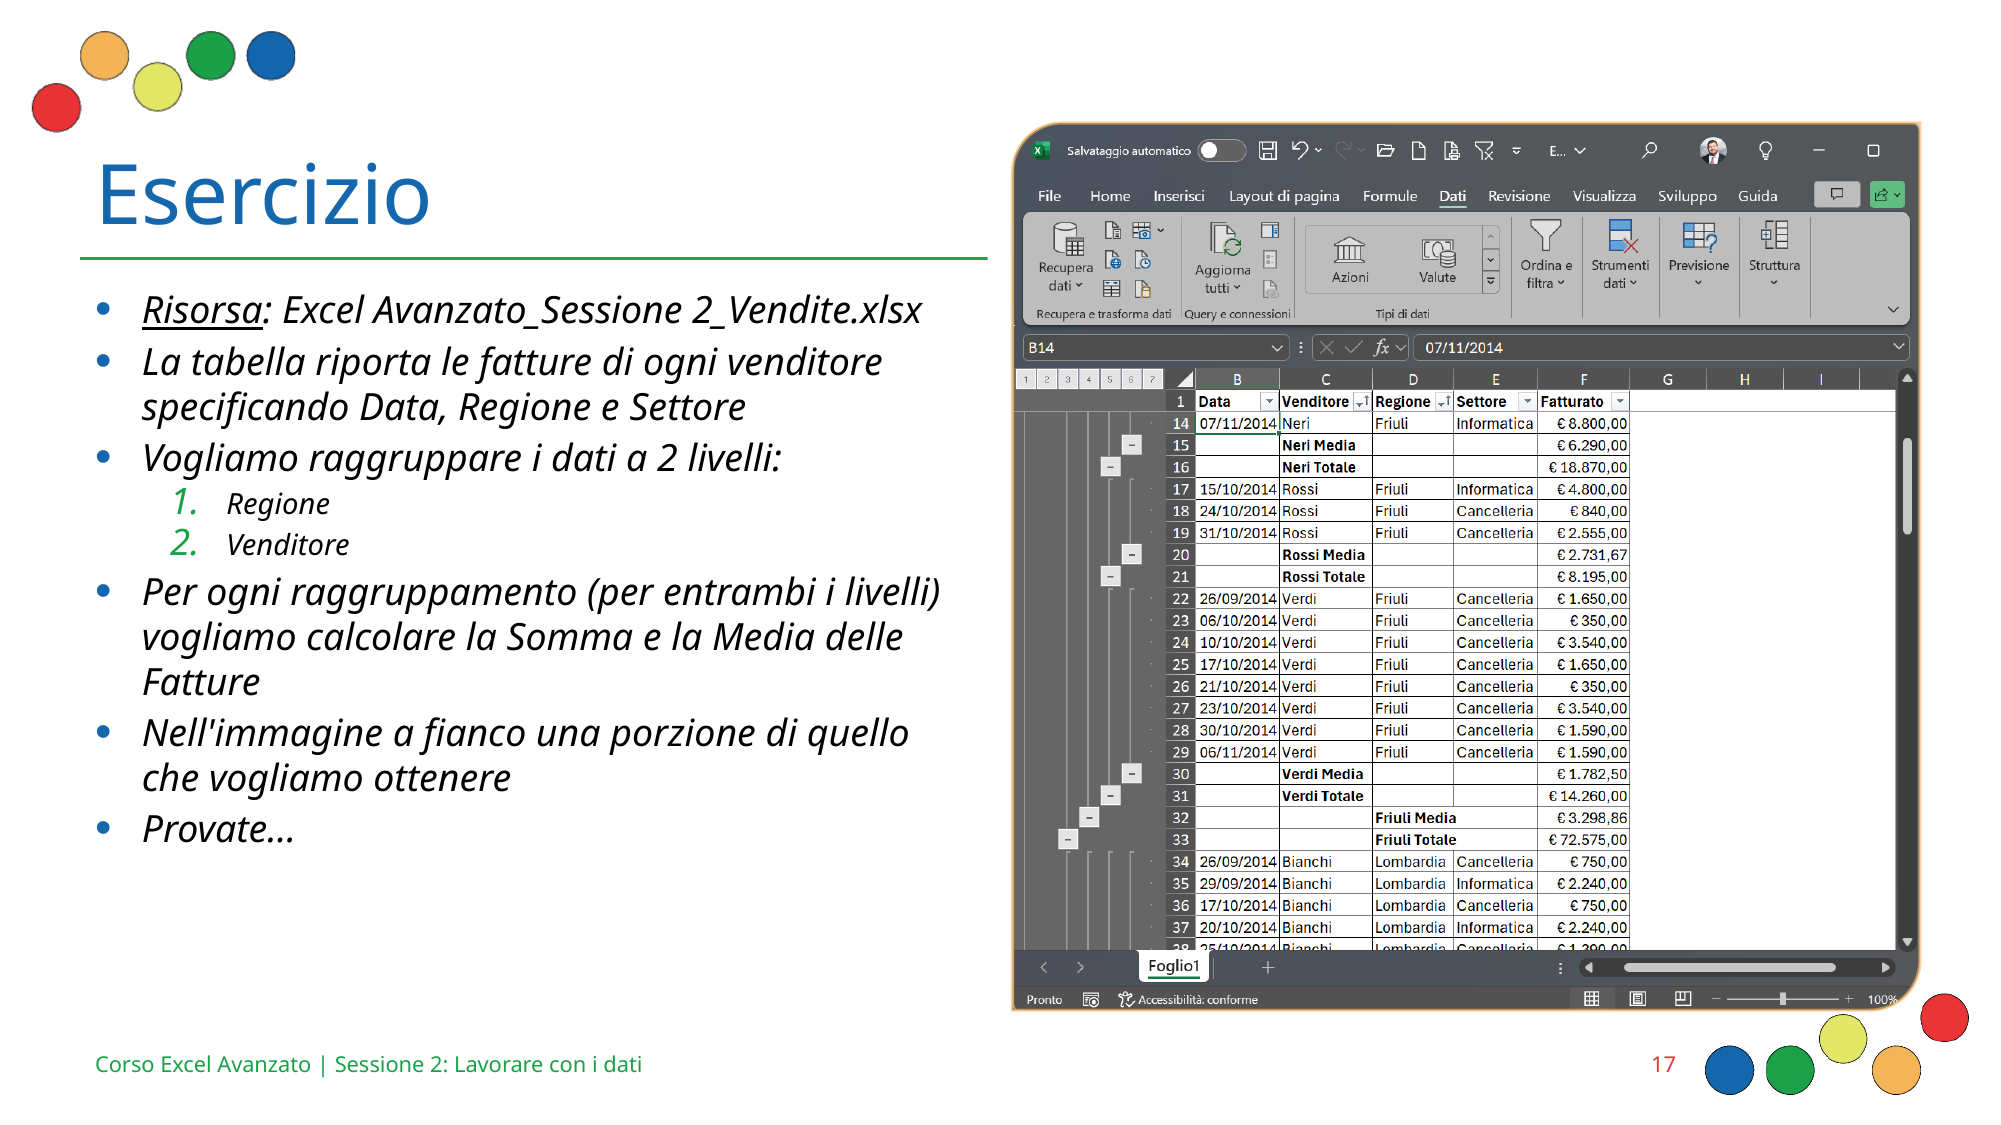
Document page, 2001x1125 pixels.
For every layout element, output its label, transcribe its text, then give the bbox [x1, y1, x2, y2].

picture [29, 30, 295, 135]
title Esercizio [80, 123, 988, 259]
slide_number 17 [1583, 1035, 1692, 1096]
list Risorsa: Excel Avanzato_Sessione 2_Vendite.xlsx La tabella riporta le fatture di ogni venditore specificando Data, Regione e Settore Vogliamo raggruppare i dati a 2 livelli: Regione Venditore Per ogni raggruppamento (per entrambi i livelli) vogliamo calcolare la Somma e la Media delle Fatture Nell'immagine a fianco una porzione di quello che vogliamo ottenere Provate… [80, 278, 988, 1011]
picture [1012, 122, 1971, 1096]
footer Corso Excel Avanzato | Sessione 2: Lavorare con i dati [80, 1035, 1571, 1096]
